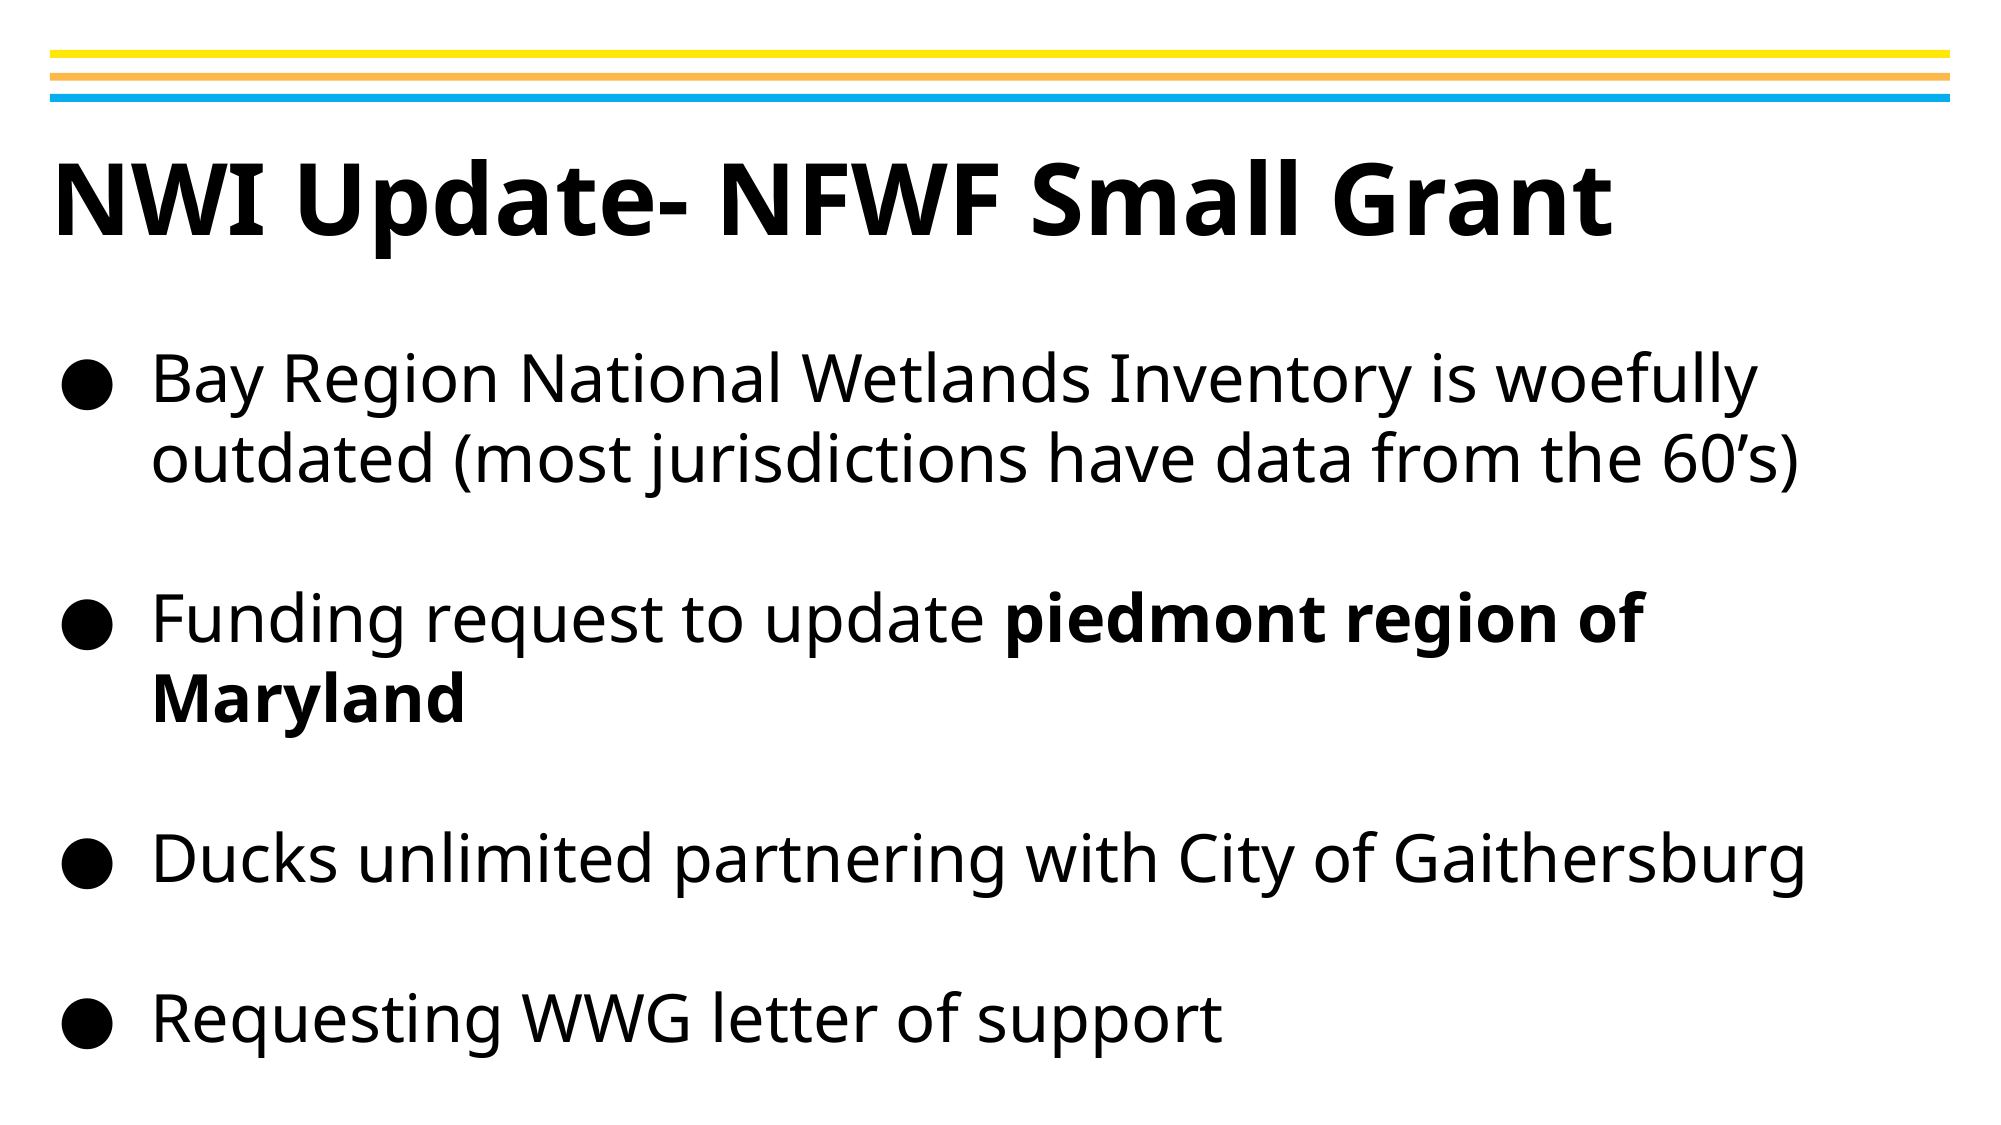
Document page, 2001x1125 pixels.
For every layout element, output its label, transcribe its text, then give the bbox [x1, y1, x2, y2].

title NWI Update- NFWF Small Grant [50, 149, 1951, 286]
list Bay Region National Wetlands Inventory is woefully outdated (most jurisdictions have data from the 60’s) Funding request to update piedmont region of Maryland Ducks unlimited partnering with City of Gaithersburg Requesting WWG letter of support [50, 286, 1951, 1017]
